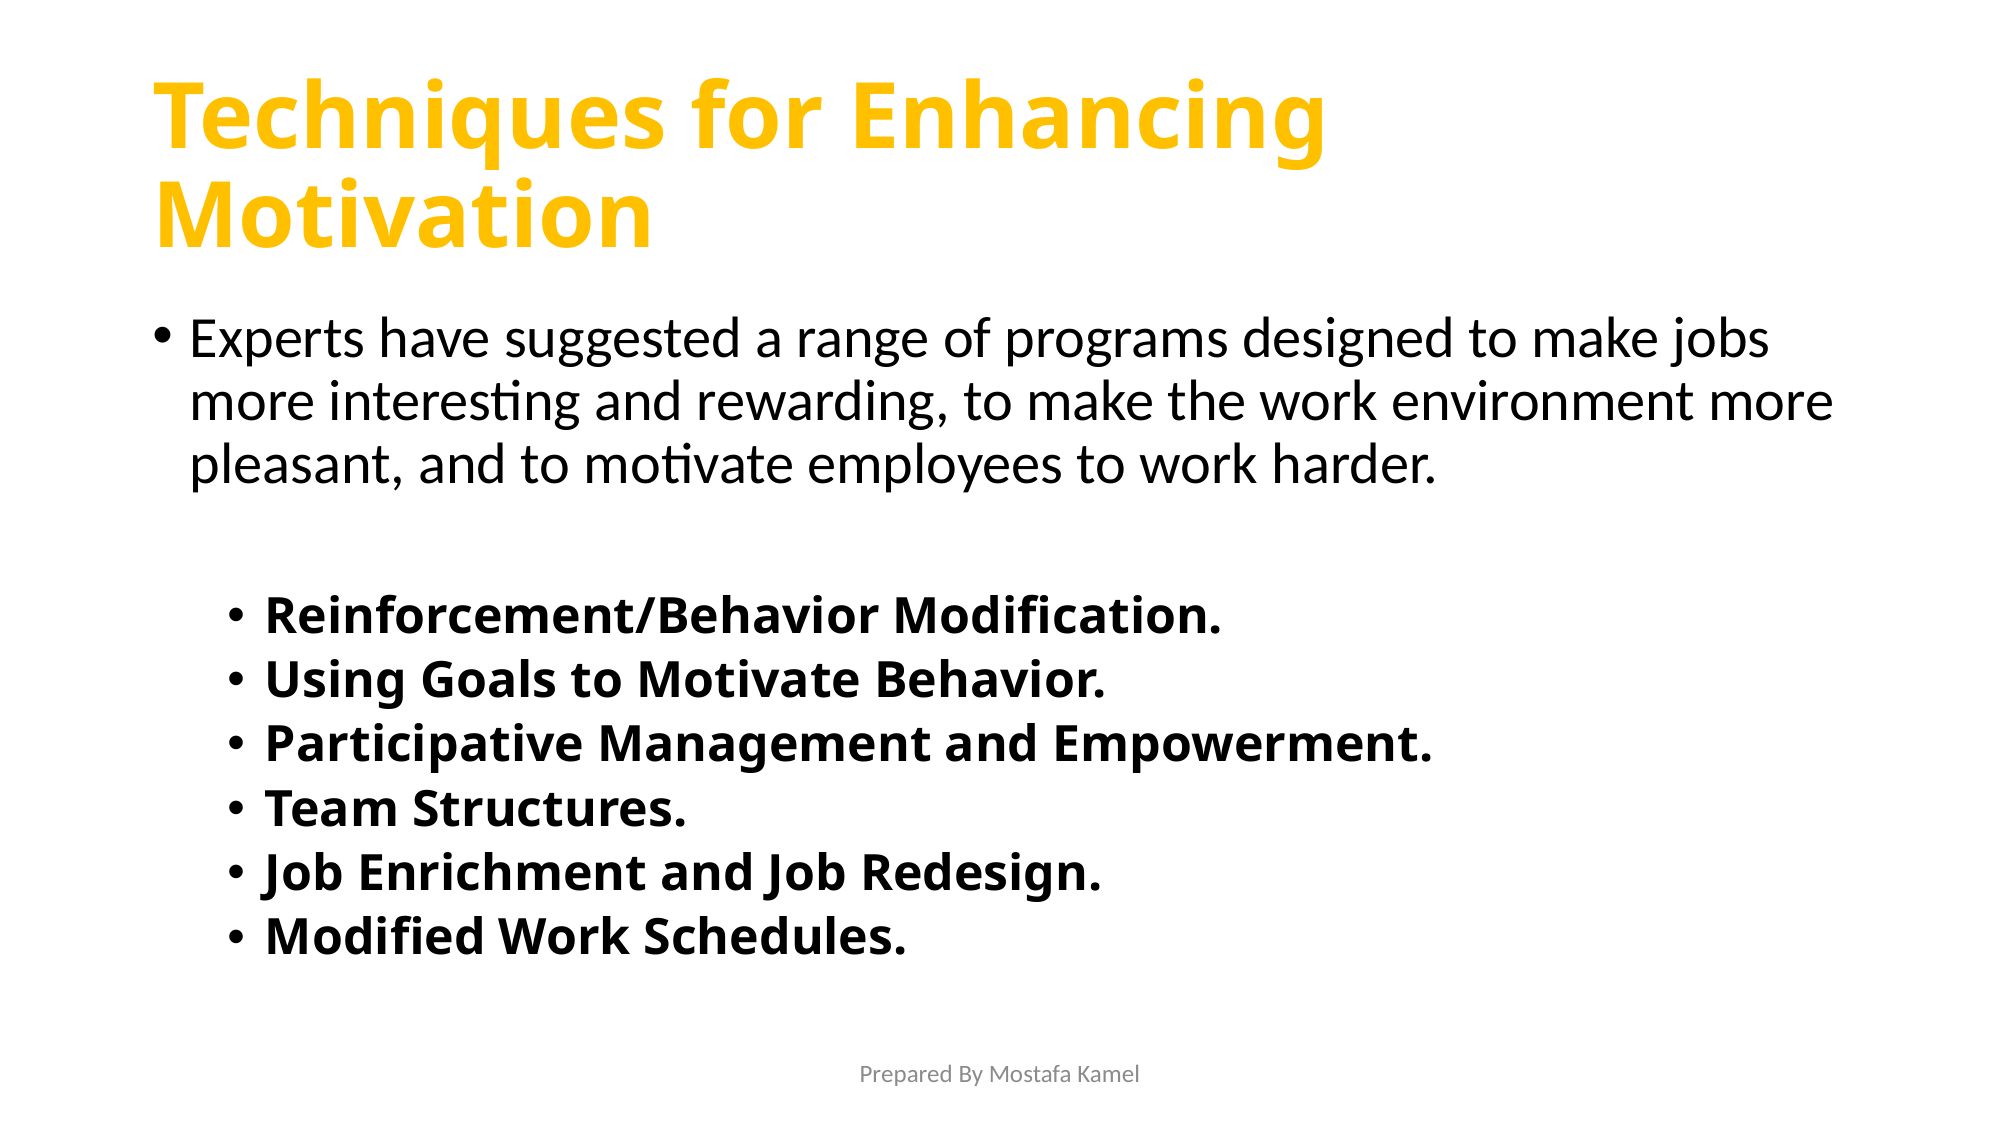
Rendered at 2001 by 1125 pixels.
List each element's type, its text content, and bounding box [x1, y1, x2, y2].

list Experts have suggested a range of programs designed to make jobs more interesting and rewarding, to make the work environment more pleasant, and to motivate employees to work harder. Reinforcement/Behavior Modification. Using Goals to Motivate Behavior. Participative Management and Empowerment. Team Structures. Job Enrichment and Job Redesign. Modified Work Schedules. [137, 299, 1863, 1014]
footer Prepared By Mostafa Kamel [662, 1042, 1338, 1103]
title Techniques for Enhancing Motivation [137, 59, 1863, 278]
